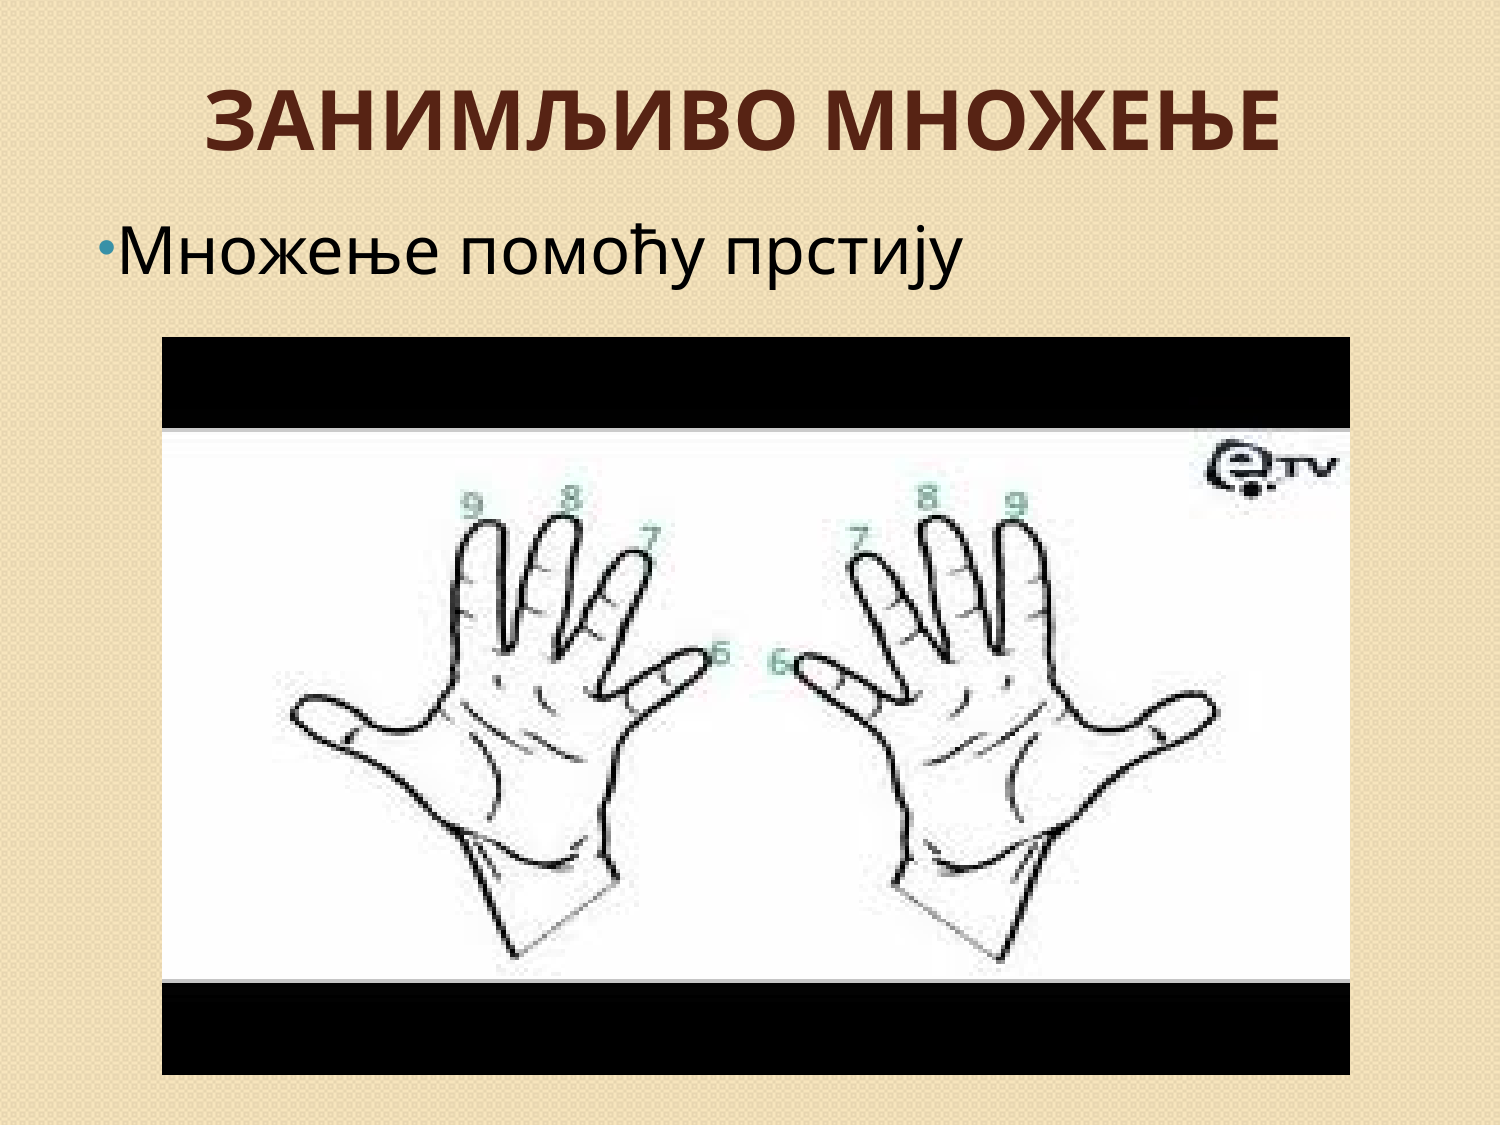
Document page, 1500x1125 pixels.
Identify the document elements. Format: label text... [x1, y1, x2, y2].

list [162, 337, 1351, 1076]
list Множење помоћу прстију [75, 200, 1388, 325]
title Занимљиво множење [75, 35, 1413, 175]
